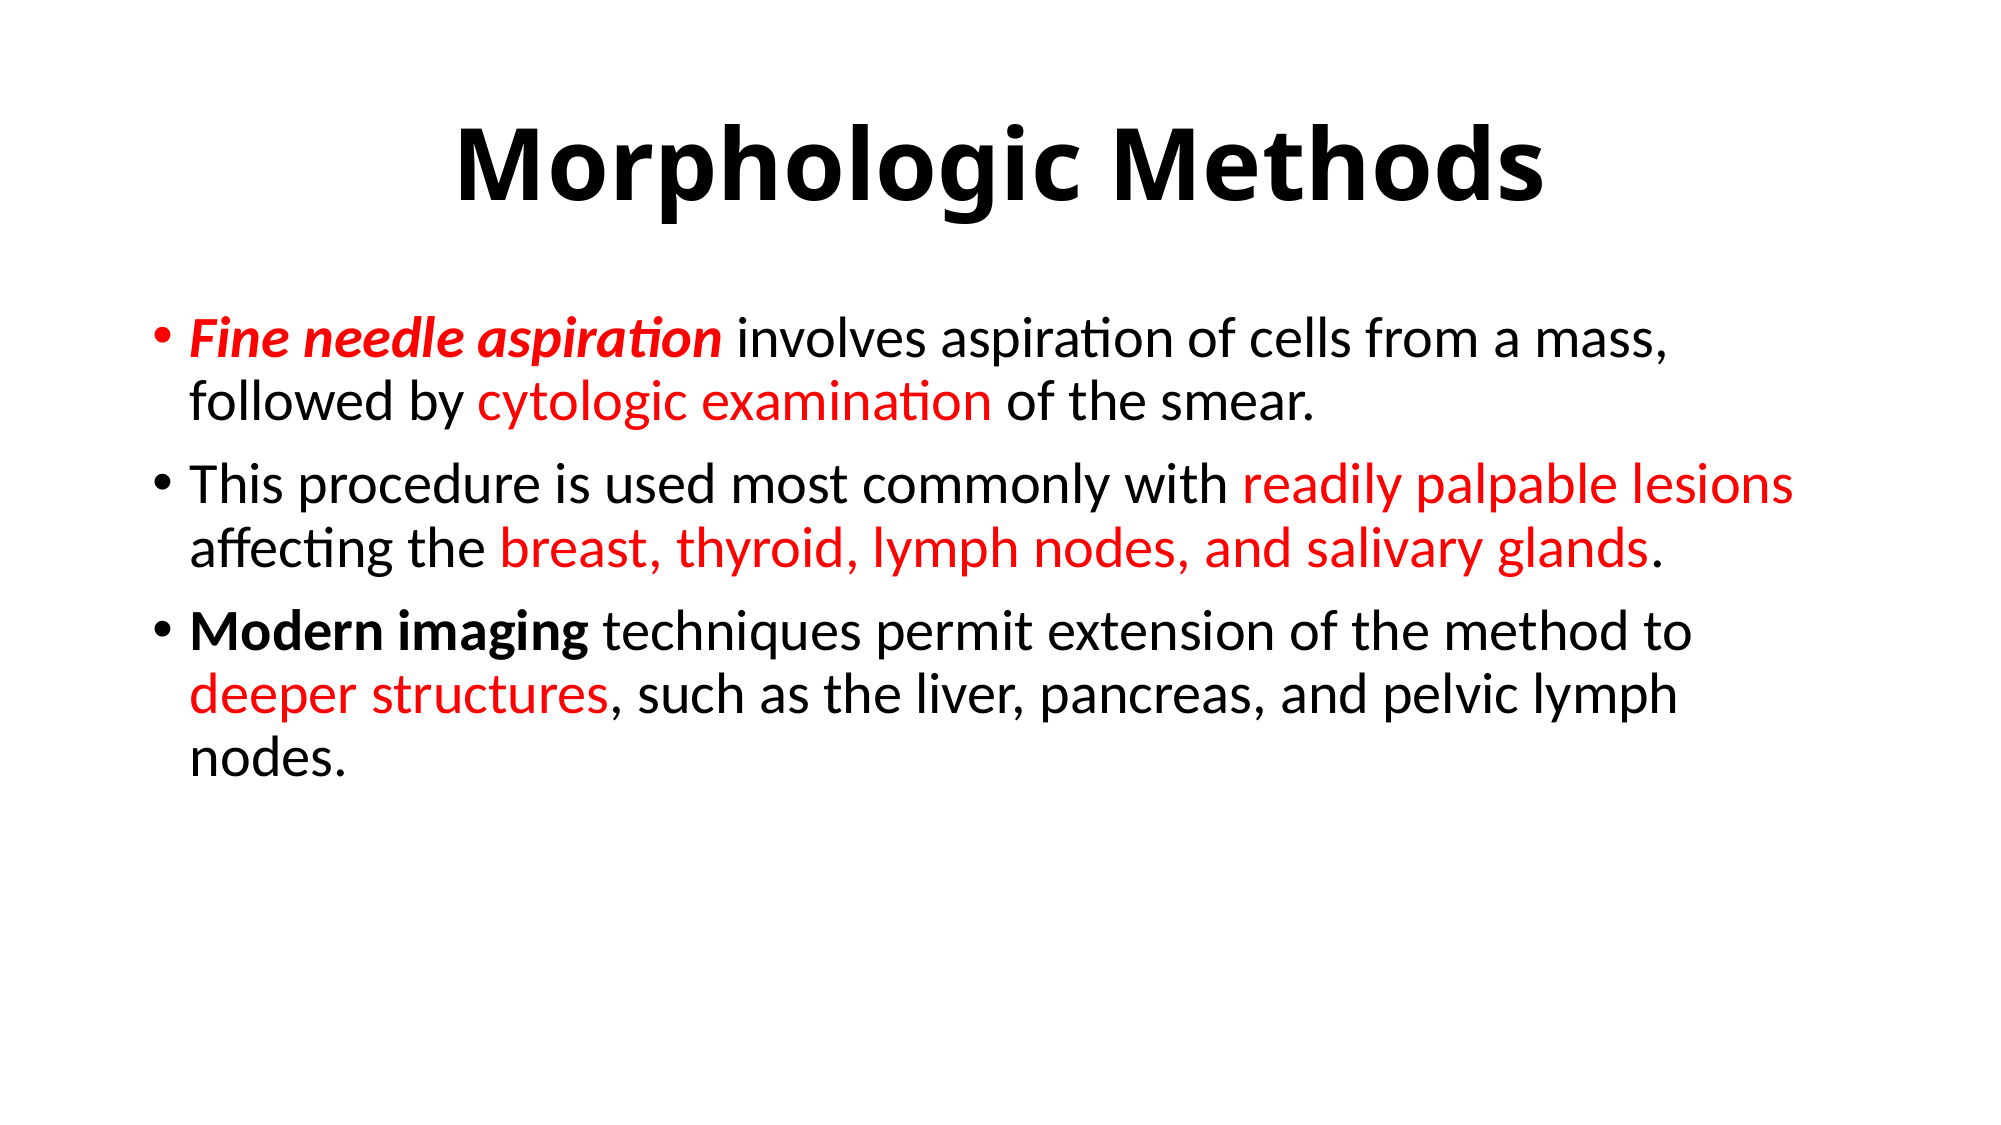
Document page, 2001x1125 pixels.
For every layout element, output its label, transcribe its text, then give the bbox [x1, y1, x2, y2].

title Morphologic Methods [137, 59, 1863, 278]
list Fine needle aspiration involves aspiration of cells from a mass, followed by cytologic examination of the smear. This procedure is used most commonly with readily palpable lesions affecting the breast, thyroid, lymph nodes, and salivary glands. Modern imaging techniques permit extension of the method to deeper structures, such as the liver, pancreas, and pelvic lymph nodes. [137, 299, 1863, 1014]
